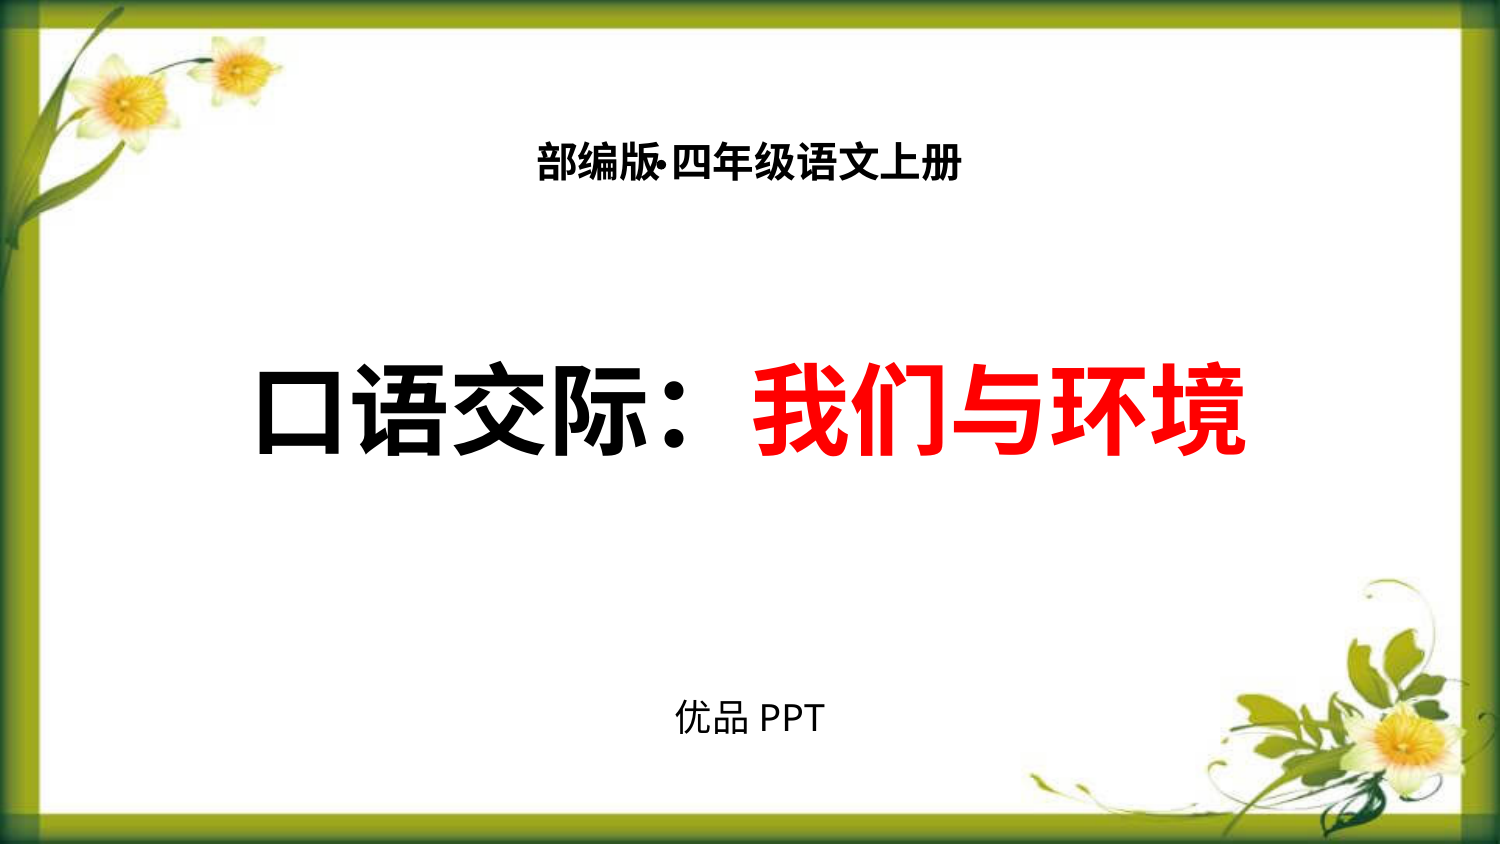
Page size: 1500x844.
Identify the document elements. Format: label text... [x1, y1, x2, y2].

picture [0, 493, 1500, 681]
picture [0, 746, 1500, 844]
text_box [512, 128, 988, 194]
picture [0, 0, 1500, 303]
text_box 优品PPT [0, 681, 1500, 746]
text_box 口语交际：我们与环境 [0, 303, 1500, 493]
